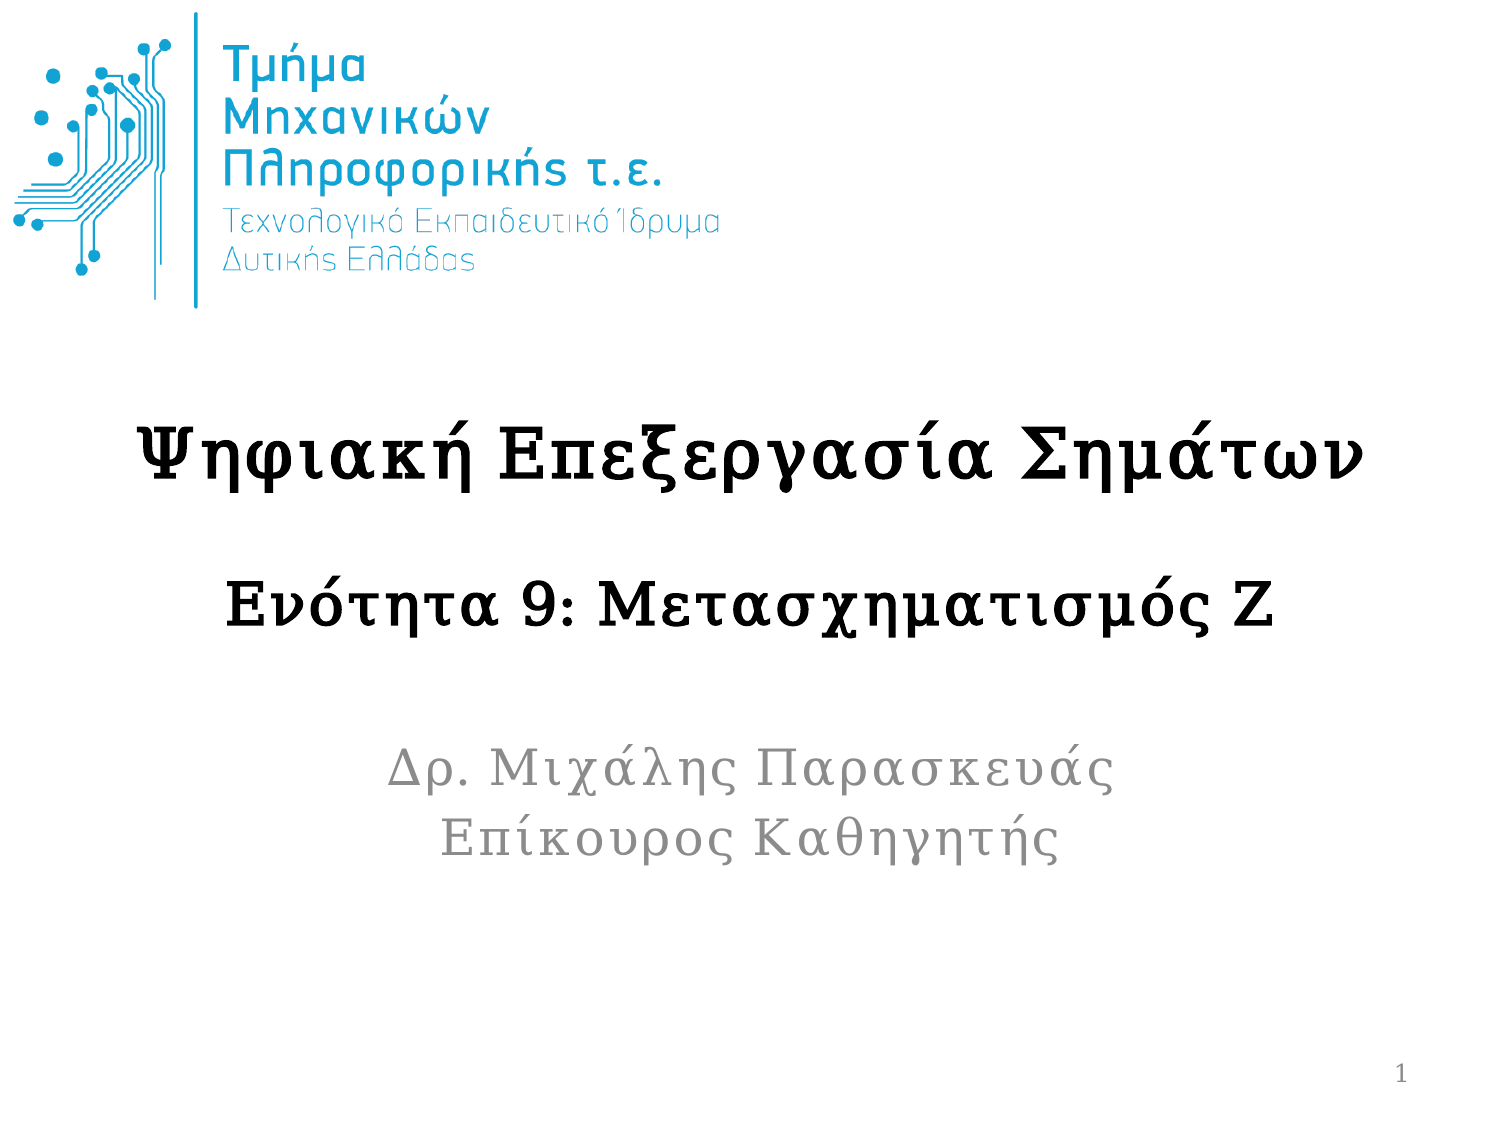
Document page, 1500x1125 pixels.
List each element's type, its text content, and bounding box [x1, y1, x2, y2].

slide_number 1 [1074, 1042, 1425, 1103]
title Ψηφιακή Επεξεργασία Σημάτων [112, 361, 1388, 510]
subtitle Δρ. Μιχάλης Παρασκευάς Επίκουρος Καθηγητής [225, 727, 1275, 941]
text_box Ενότητα 9: Μετασχηματισμός Ζ [112, 510, 1388, 693]
picture [5, 7, 739, 312]
